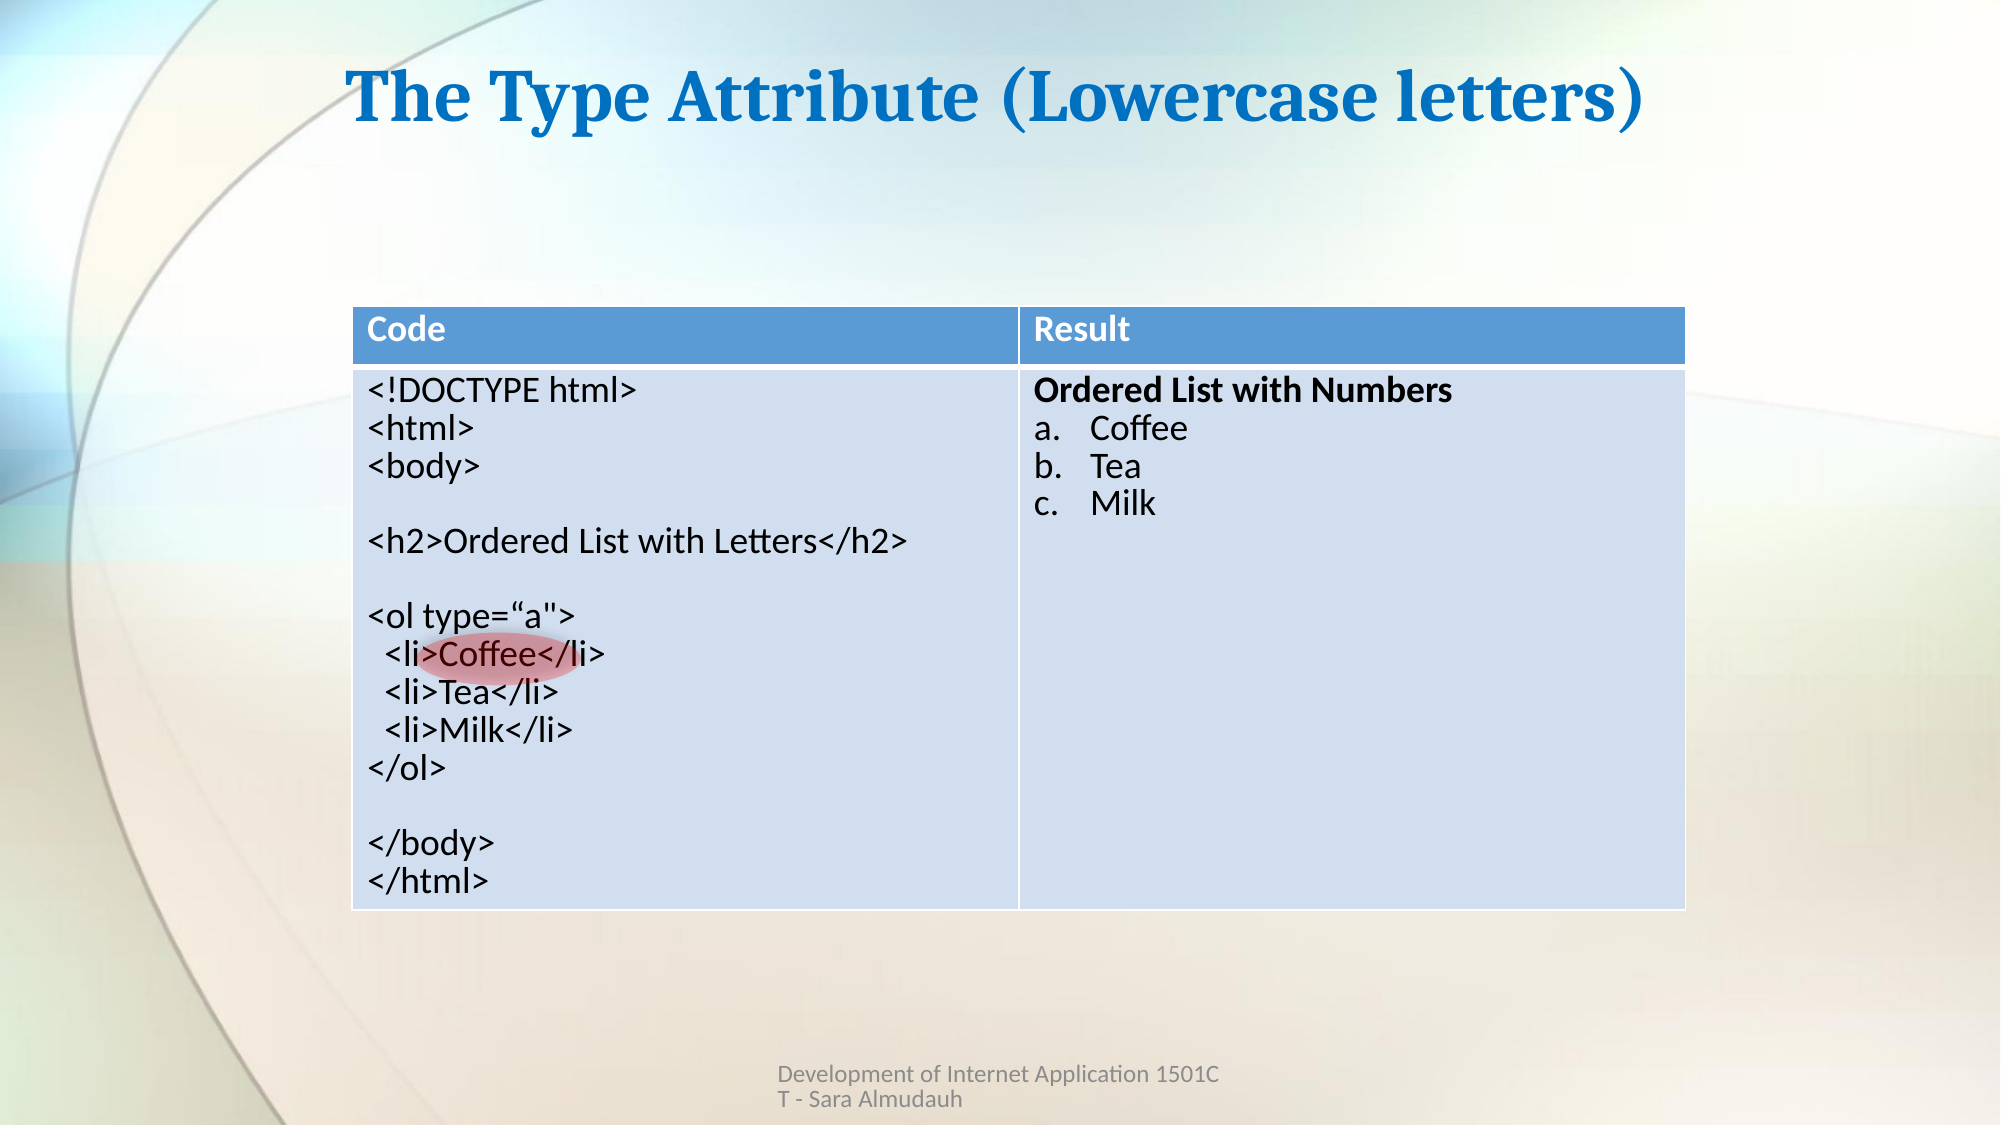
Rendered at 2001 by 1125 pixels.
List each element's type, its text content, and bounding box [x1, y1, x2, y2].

table_header Code [353, 307, 1018, 364]
table_cell <!DOCTYPE html> <html> <body> <h2>Ordered List with Letters</h2> <ol type=“a"> <li>Coffee</li> <li>Tea</li> <li>Milk</li> </ol> </body> </html> [353, 370, 1018, 909]
table_header Result [1020, 307, 1685, 364]
table_cell Ordered List with Numbers Coffee Tea Milk [1020, 370, 1685, 909]
picture [0, 0, 2001, 1125]
title The Type Attribute (Lowercase letters) [256, 38, 1738, 144]
footer Development of Internet Application 1501CT - Sara Almudauh [762, 1042, 1238, 1103]
text_box [415, 631, 582, 687]
